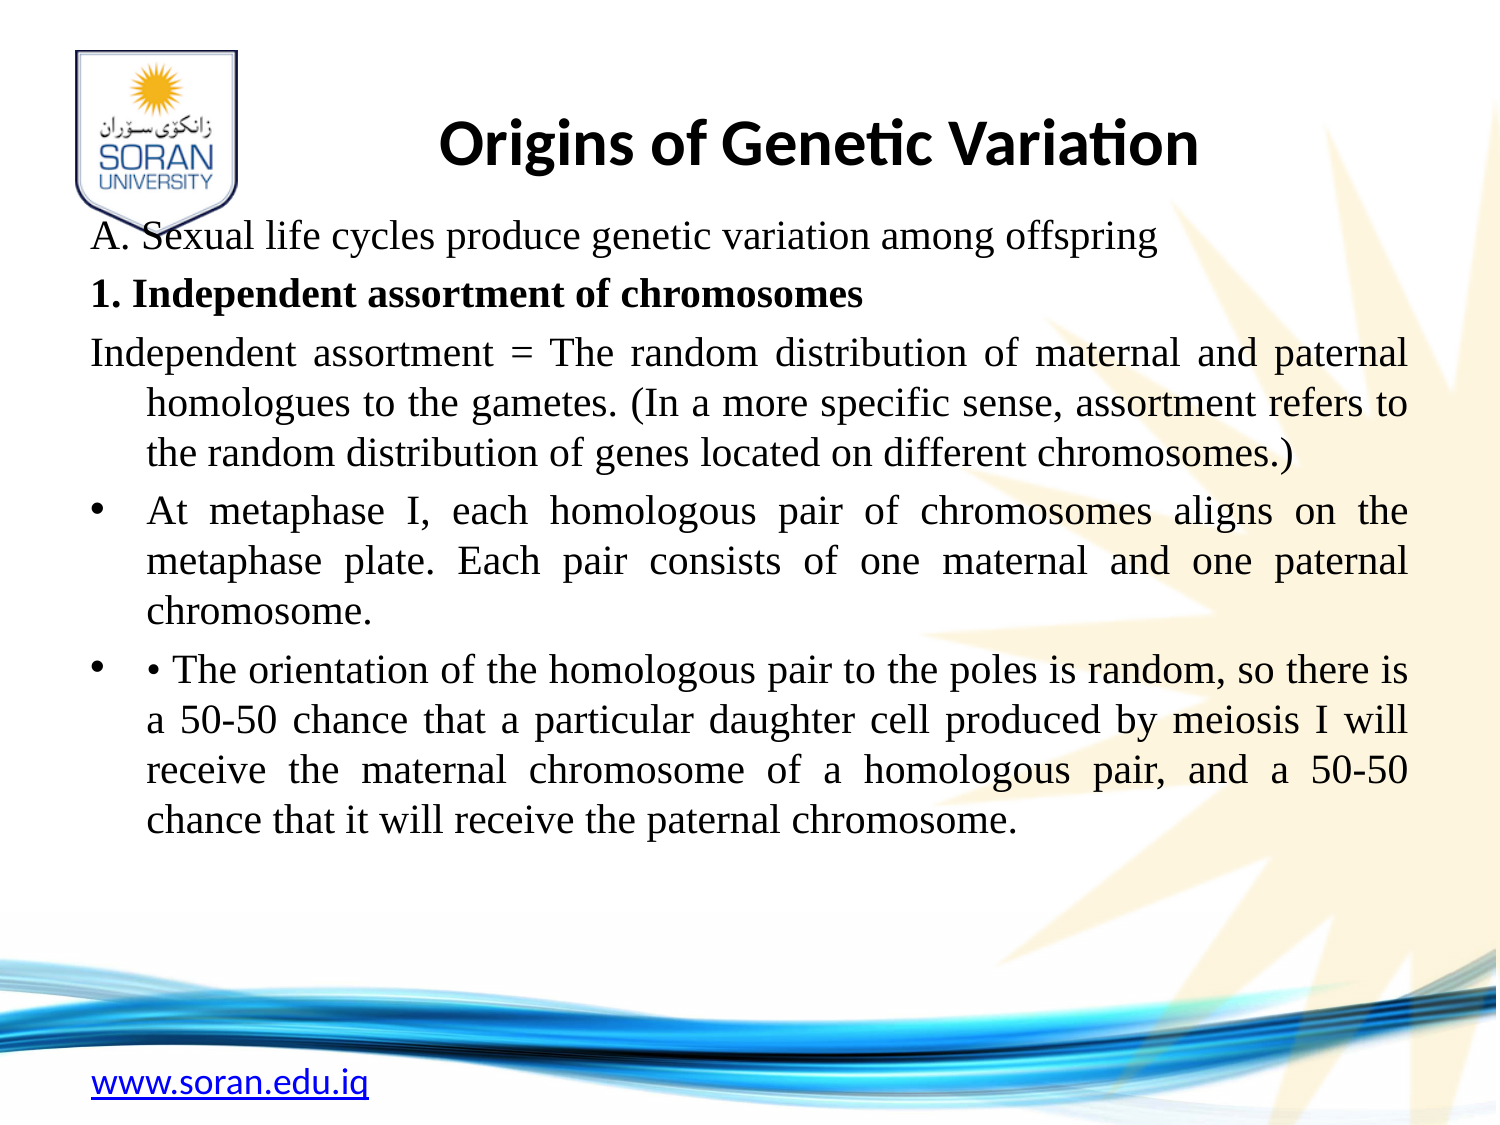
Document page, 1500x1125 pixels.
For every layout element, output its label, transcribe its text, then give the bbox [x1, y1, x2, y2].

picture [0, 99, 1500, 1125]
list A. Sexual life cycles produce genetic variation among offspring 1. Independent assortment of chromosomes Independent assortment = The random distribution of maternal and paternal homologues to the gametes. (In a more specific sense, assortment refers to the random distribution of genes located on different chromosomes.) At metaphase I, each homologous pair of chromosomes aligns on the metaphase plate. Each pair consists of one maternal and one paternal chromosome. • The orientation of the homologous pair to the poles is random, so there is a 50-50 chance that a particular daughter cell produced by meiosis I will receive the maternal chromosome of a homologous pair, and a 50-50 chance that it will receive the paternal chromosome. [75, 200, 1425, 1005]
title Origins of Genetic Variation [75, 45, 1425, 200]
